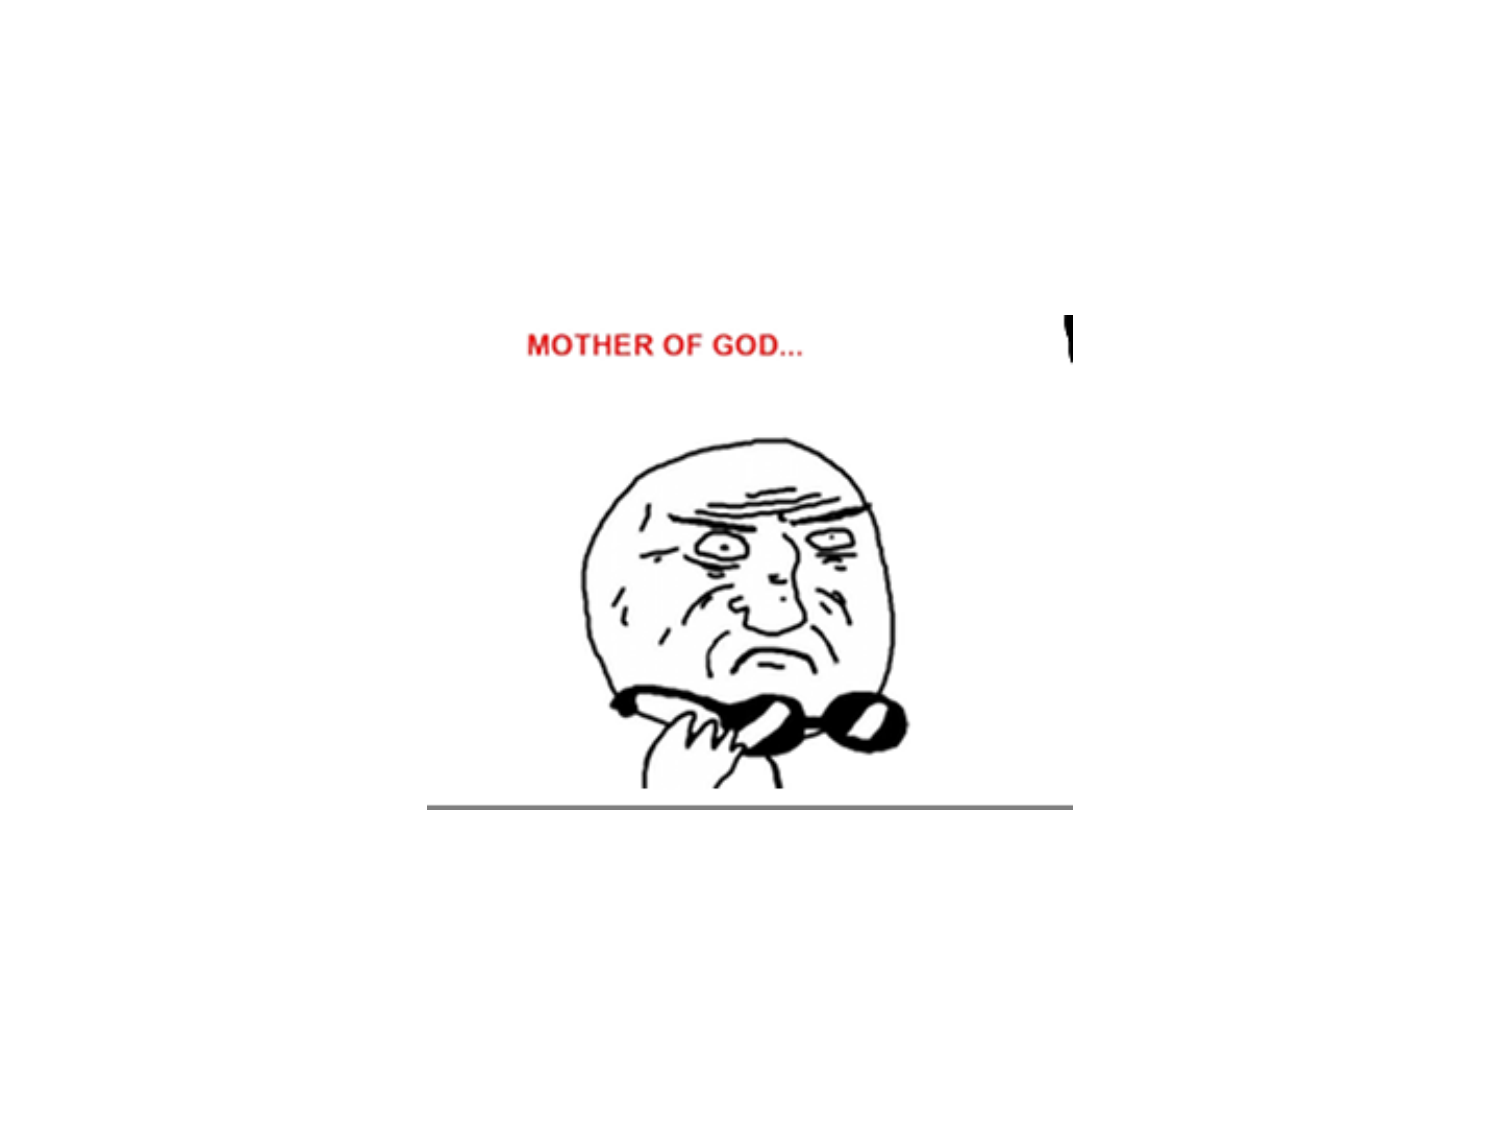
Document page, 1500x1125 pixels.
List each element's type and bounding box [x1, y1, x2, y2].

picture [426, 315, 1074, 810]
